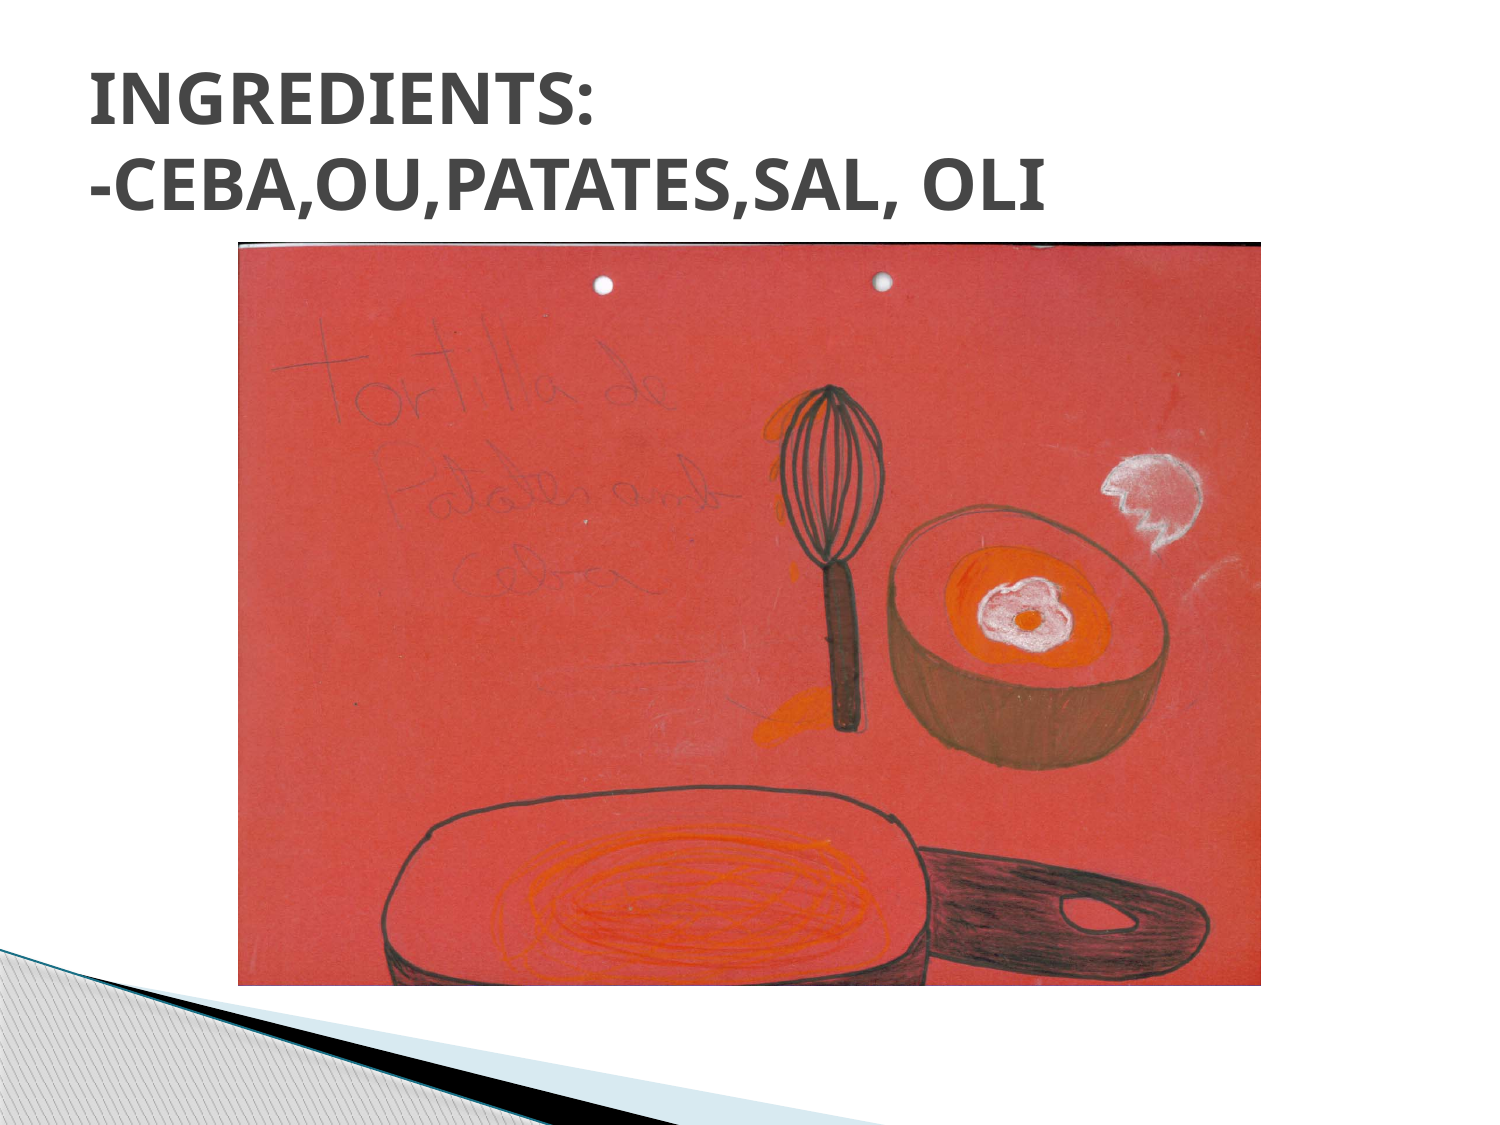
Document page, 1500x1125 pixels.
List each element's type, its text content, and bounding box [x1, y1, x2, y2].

title INGREDIENTS: -CEBA,OU,PATATES,SAL, OLI [75, 45, 1425, 233]
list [238, 242, 1262, 986]
